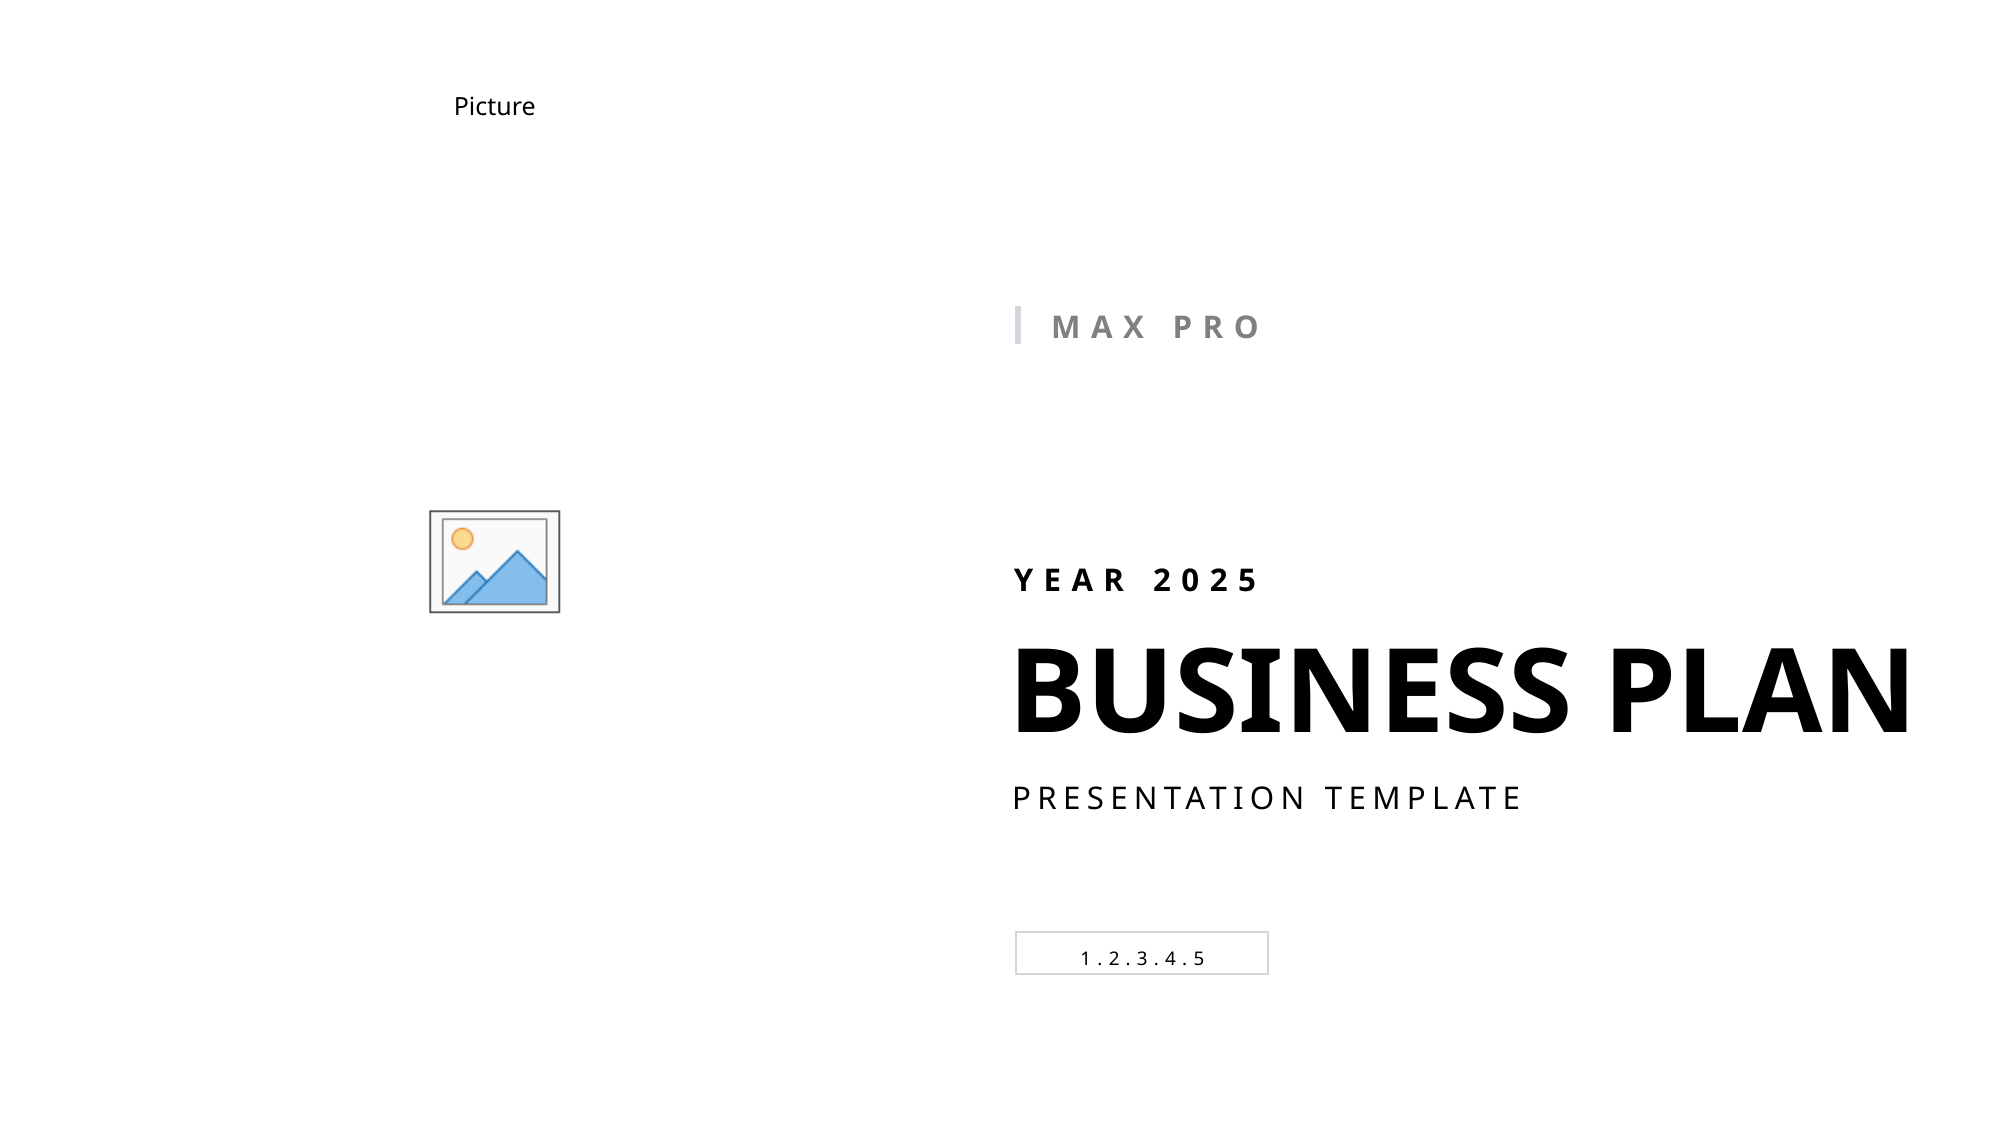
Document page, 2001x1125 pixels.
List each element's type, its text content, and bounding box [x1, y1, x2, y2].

text_box YEAR 2025 [999, 552, 1467, 605]
picture [83, 83, 906, 1042]
text_box MAX PRO [1036, 299, 1340, 352]
text_box 1.2.3.4.5 [1017, 930, 1267, 977]
text_box PRESENTATION TEMPLATE [997, 745, 1602, 823]
text_box BUSINESS PLAN [993, 607, 1984, 763]
